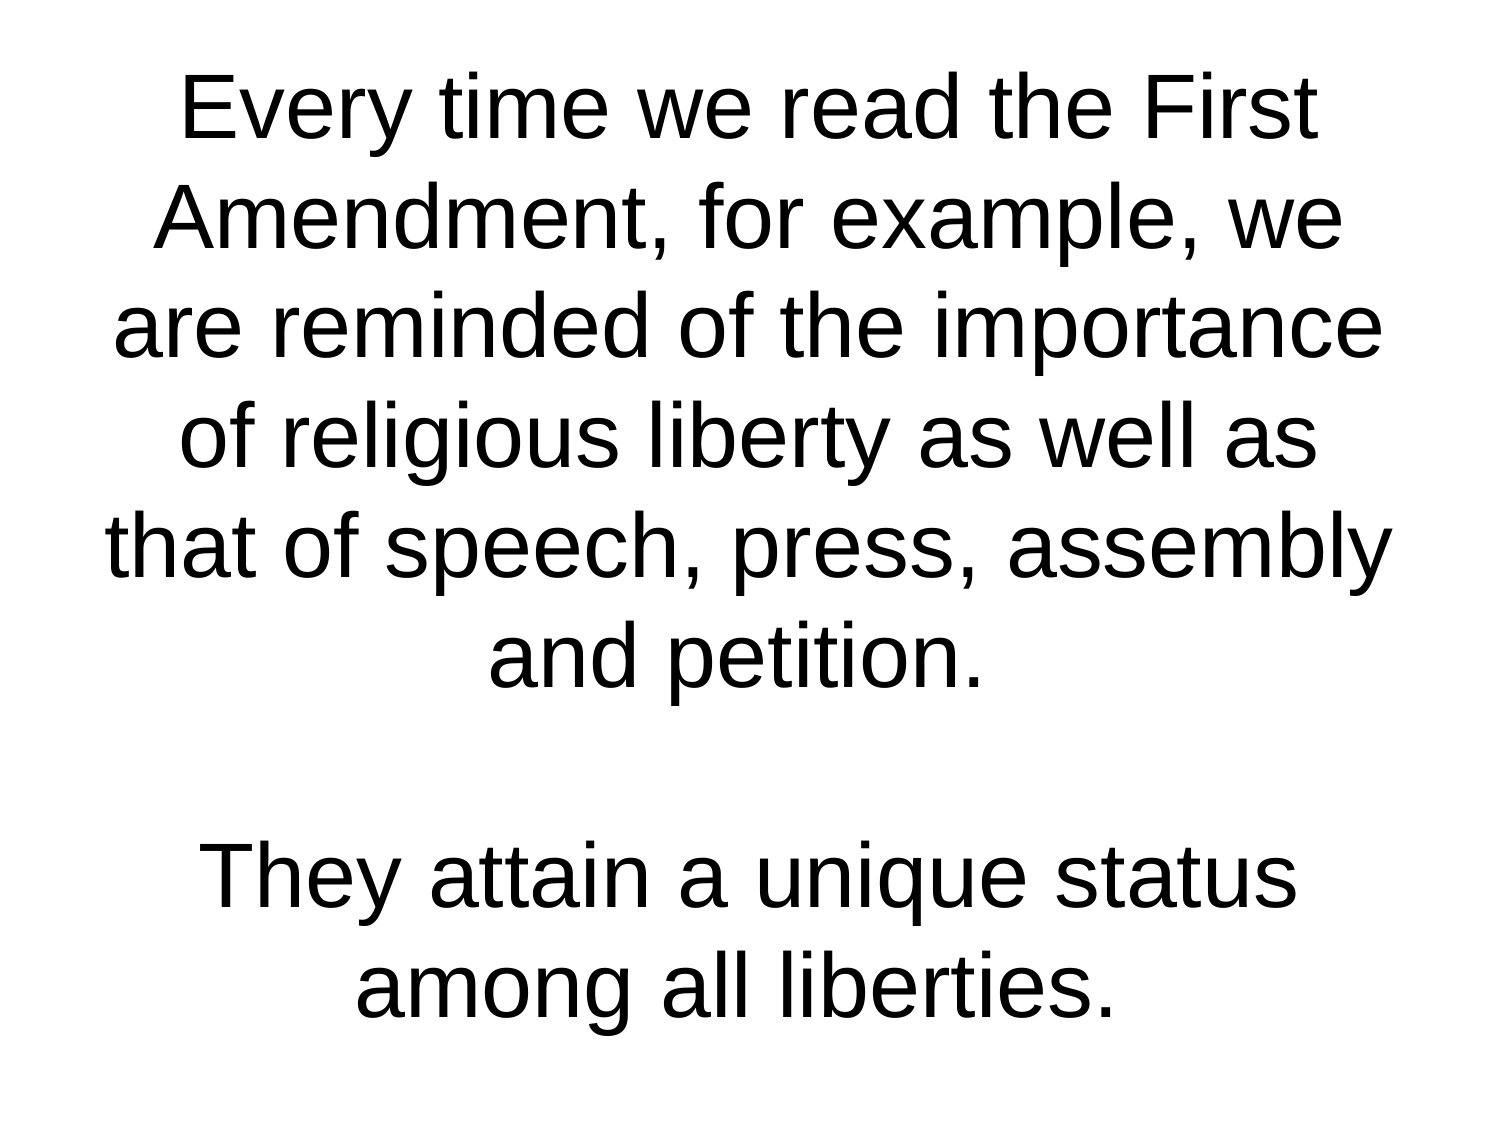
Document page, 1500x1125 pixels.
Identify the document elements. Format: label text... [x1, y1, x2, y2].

title Every time we read the First Amendment, for example, we are reminded of the importance of religious liberty as well as that of speech, press, assembly and petition. They attain a unique status among all liberties. [74, 44, 1426, 1038]
